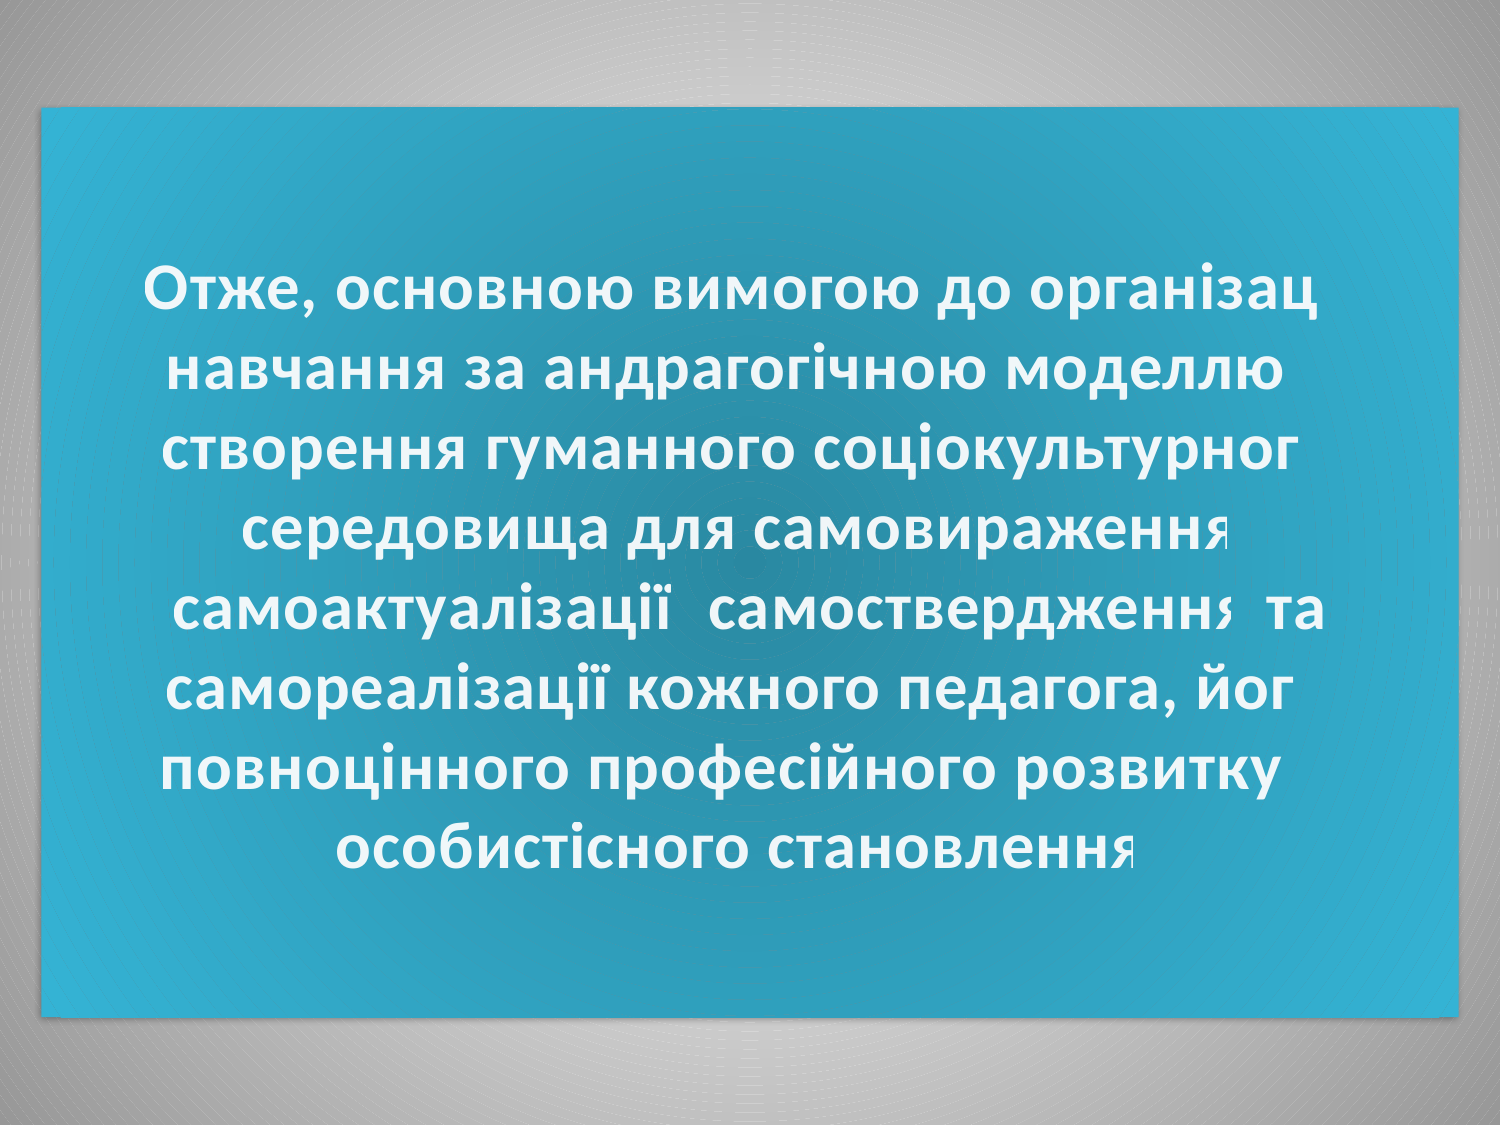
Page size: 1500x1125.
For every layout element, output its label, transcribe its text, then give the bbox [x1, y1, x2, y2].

title Отже, основною вимогою до організації навчання за андрагогічною моделлю є створення гуманного соціокультурного середовища для самовираження, самоактуалізації, самоствердження та самореалізації кожного педагога, його повноцінного професійного розвитку й особистісного становлення. [41, 107, 1459, 1018]
